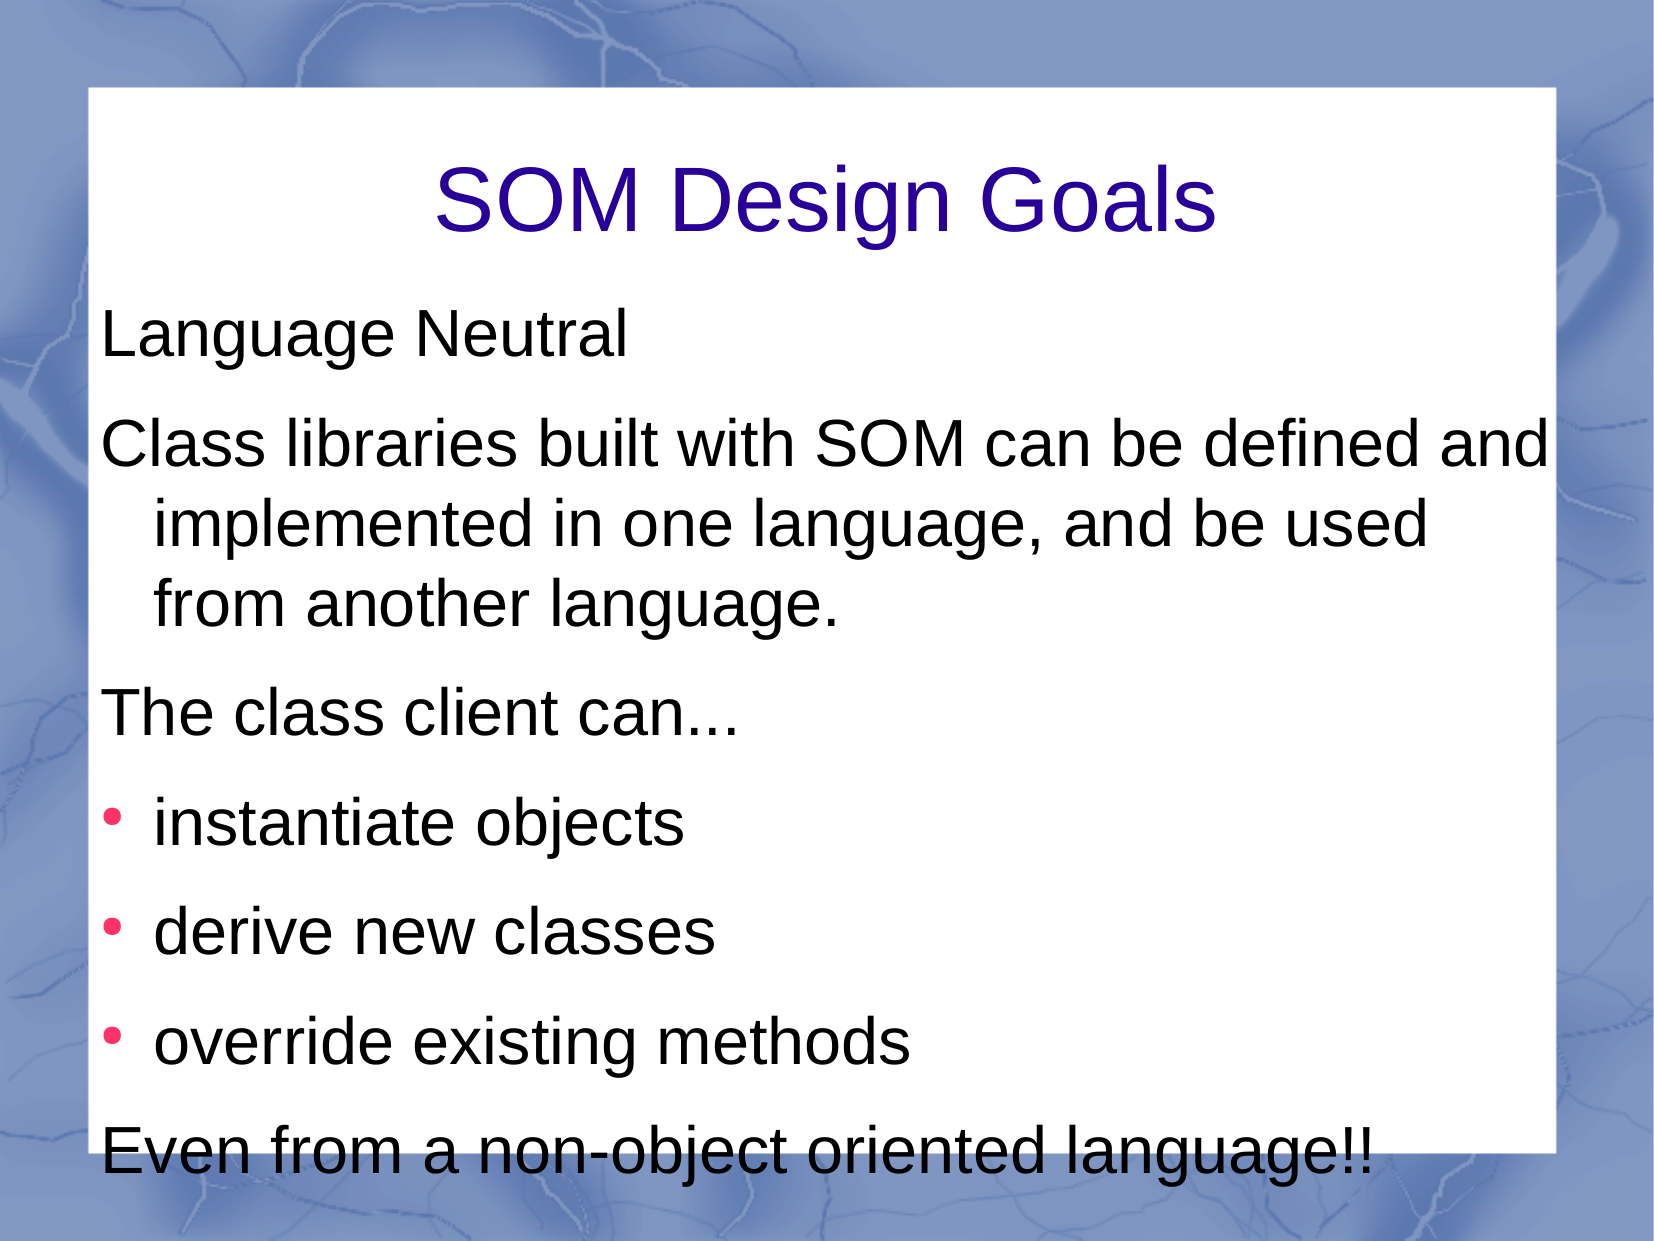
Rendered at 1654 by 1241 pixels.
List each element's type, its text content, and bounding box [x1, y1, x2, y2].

picture [0, 0, 1654, 1241]
list Language Neutral Class libraries built with SOM can be defined and implemented in one language, and be used from another language. The class client can... instantiate objects derive new classes override existing methods Even from a non-object oriented language!! [82, 290, 1571, 1141]
title SOM Design Goals [118, 90, 1536, 290]
